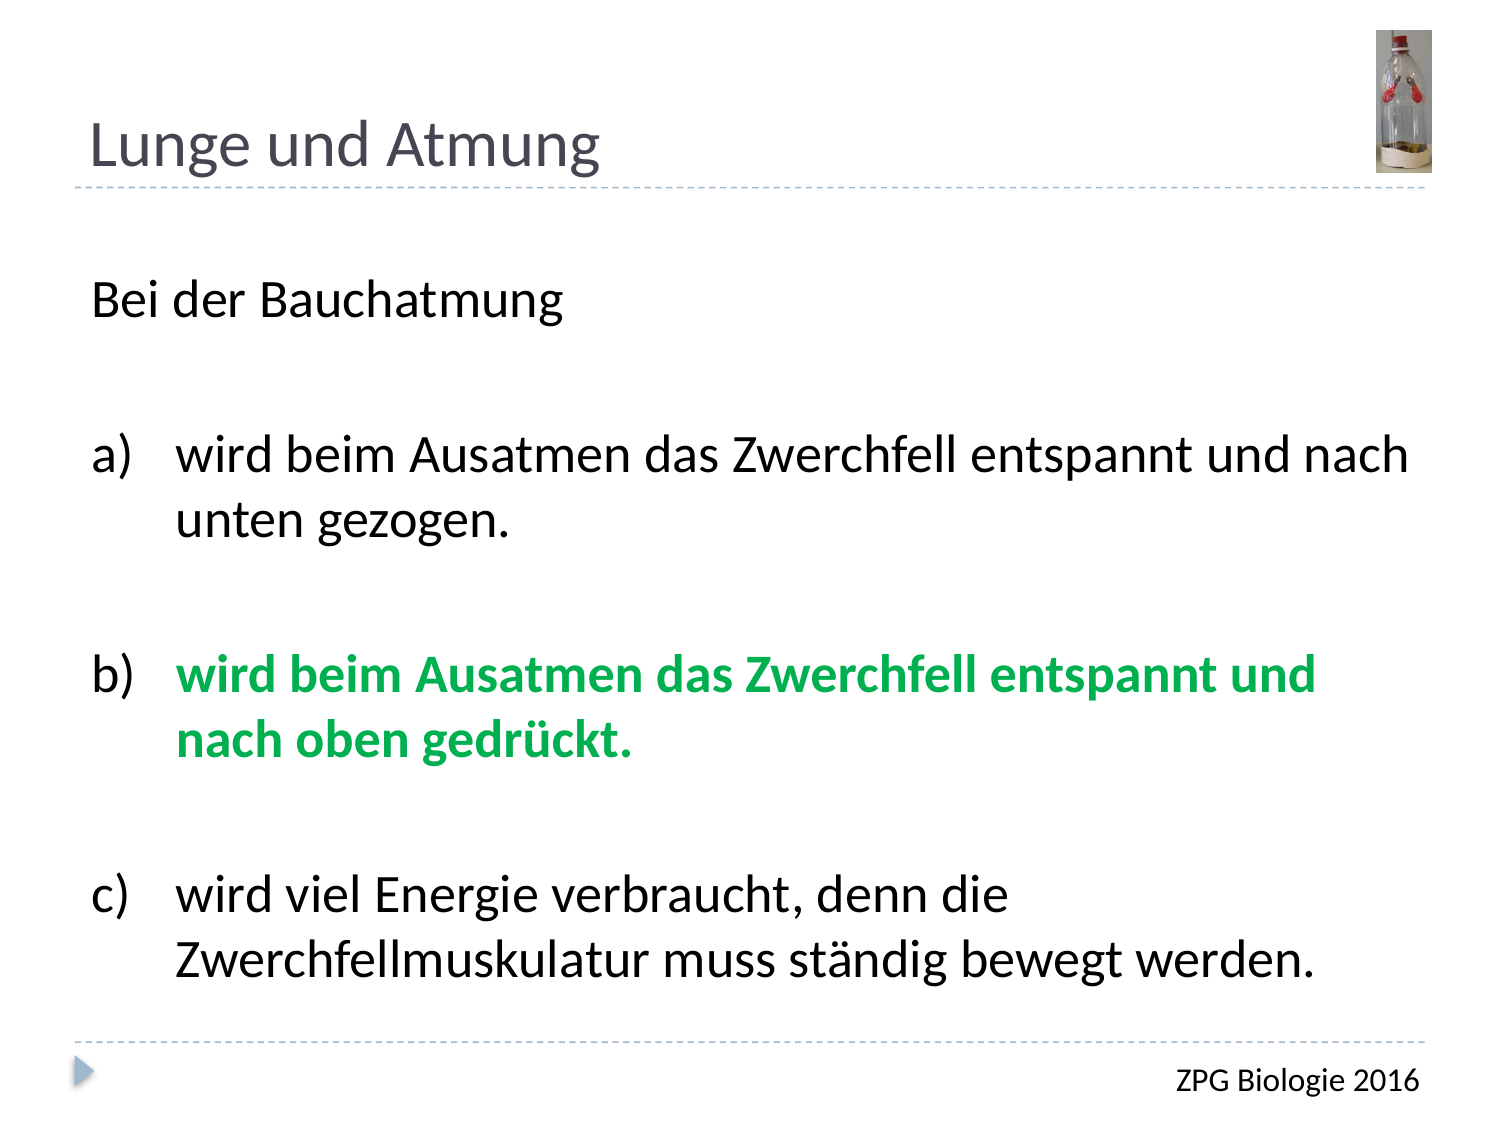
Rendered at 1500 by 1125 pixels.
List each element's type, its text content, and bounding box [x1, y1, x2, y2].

title Lunge und Atmung [75, 24, 1425, 188]
text_box ZPG Biologie 2016 [112, 1050, 1435, 1105]
list Bei der Bauchatmung a) wird beim Ausatmen das Zwerchfell entspannt und nach unten gezogen. b) wird beim Ausatmen das Zwerchfell entspannt und nach oben gedrückt. c) wird viel Energie verbraucht, denn die Zwerchfellmuskulatur muss ständig bewegt werden. [76, 255, 1427, 1024]
picture [1375, 30, 1432, 173]
